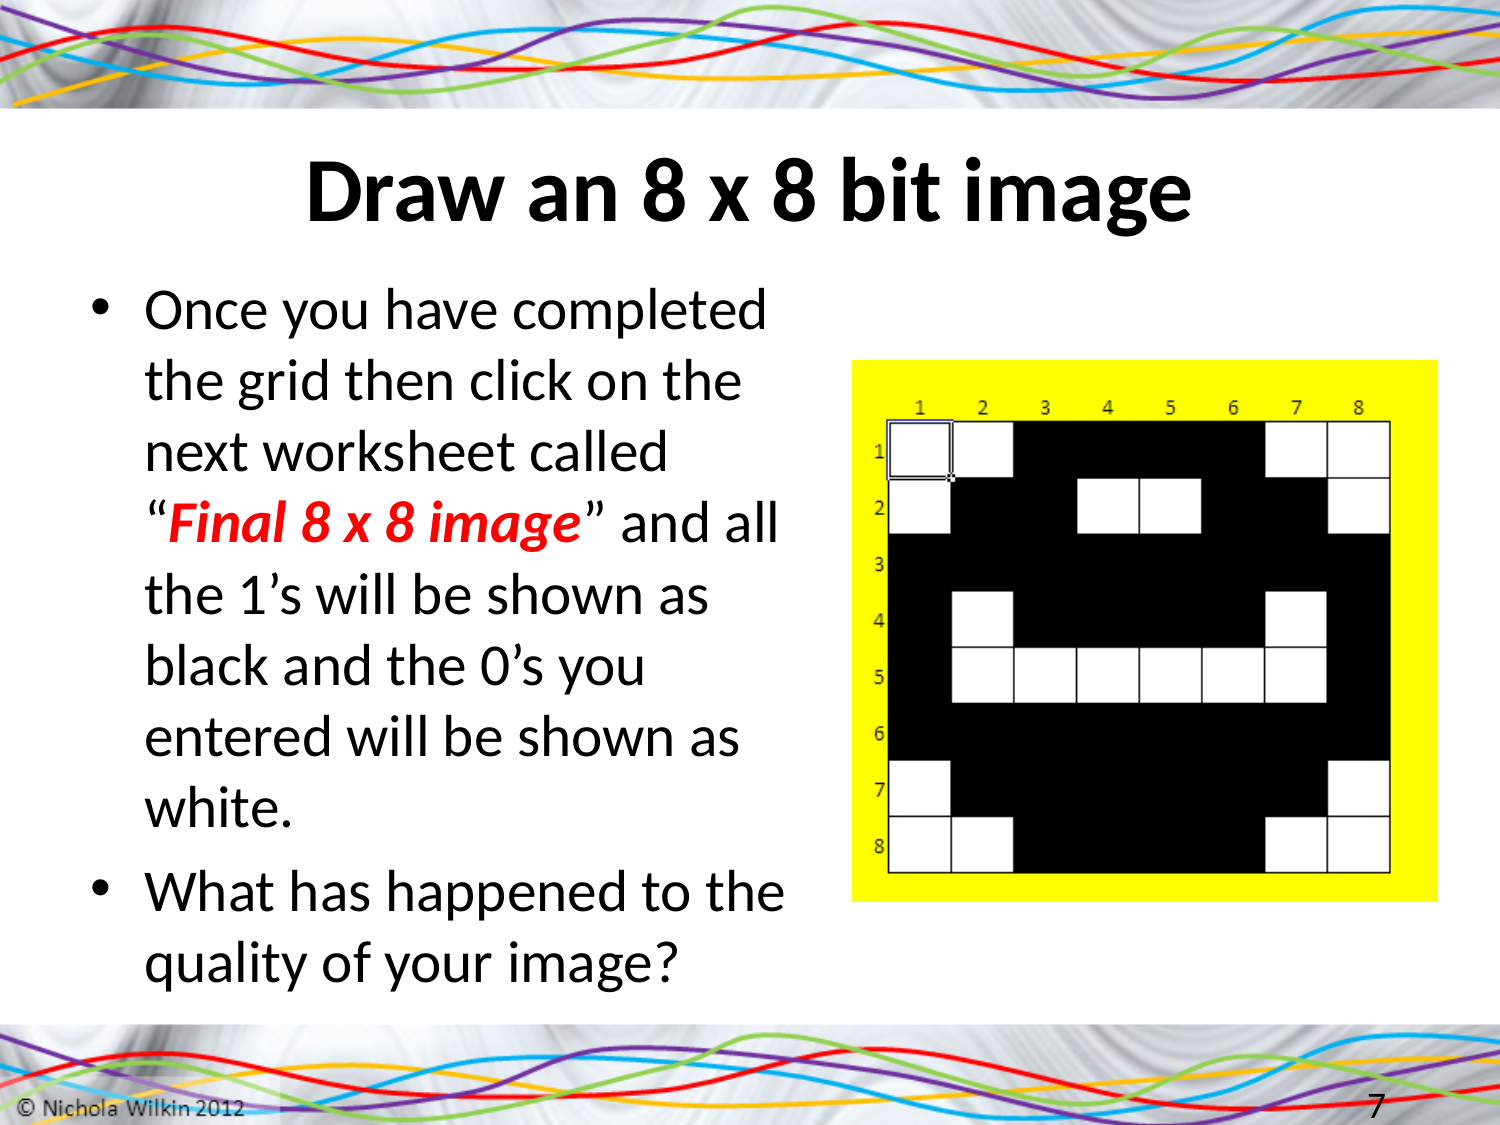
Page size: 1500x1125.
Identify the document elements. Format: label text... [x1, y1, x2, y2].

picture [0, 0, 1500, 1125]
title Draw an 8 x 8 bit image [75, 113, 1425, 256]
list Once you have completed the grid then click on the next worksheet called “Final 8 x 8 image” and all the 1’s will be shown as black and the 0’s you entered will be shown as white. What has happened to the quality of your image? [75, 262, 821, 1005]
slide_number 7 [1352, 1074, 1465, 1125]
